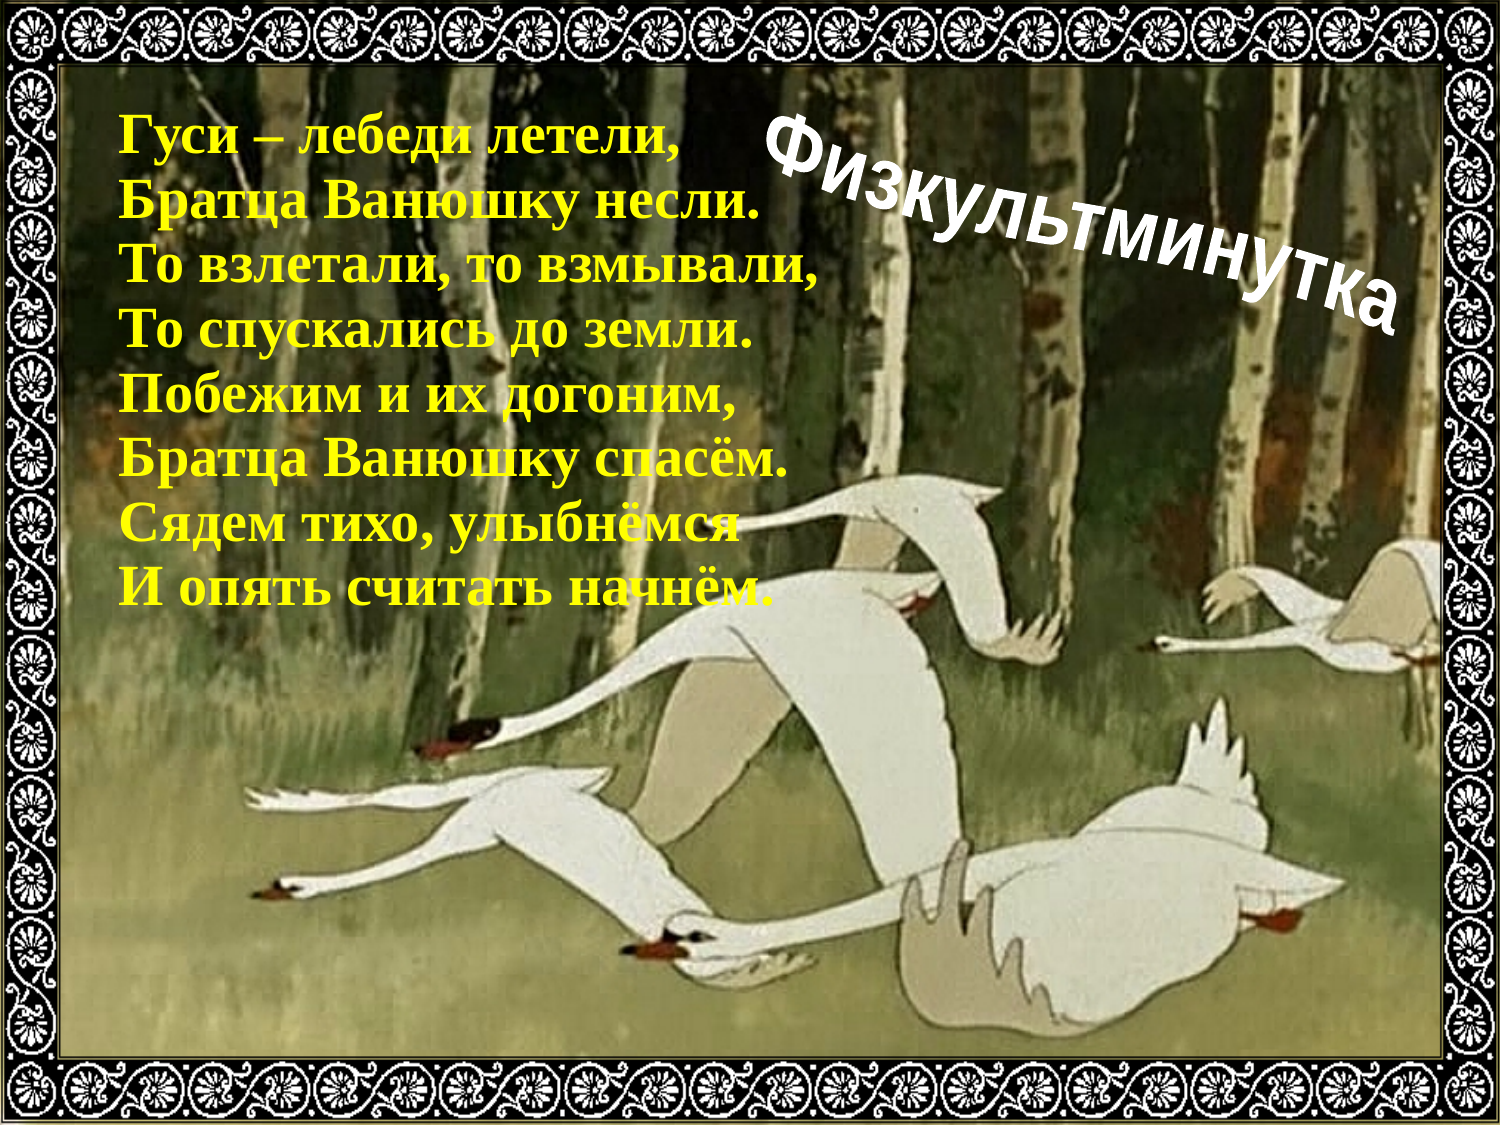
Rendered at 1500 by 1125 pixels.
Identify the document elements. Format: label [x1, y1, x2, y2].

list [0, 0, 1500, 1125]
